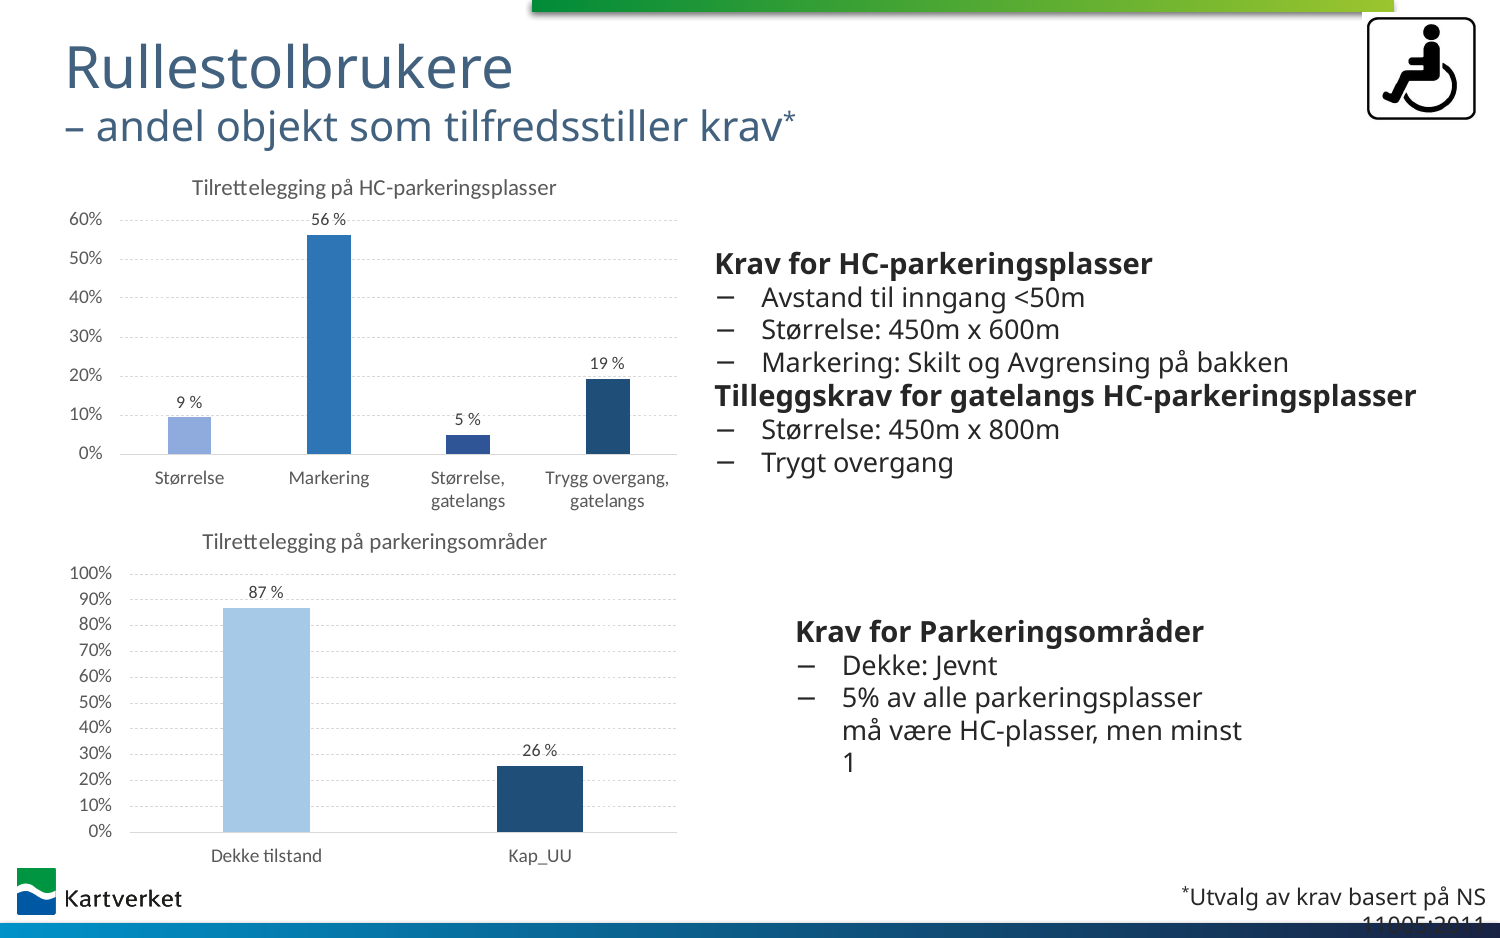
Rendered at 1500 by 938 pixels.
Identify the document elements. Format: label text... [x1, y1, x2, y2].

text_box *Utvalg av krav basert på NS 11005:2011 [1068, 873, 1500, 938]
picture [62, 520, 688, 874]
text_box Krav for HC-parkeringsplasser Avstand til inngang <50m Størrelse: 450m x 600m Markering: Skilt og Avgrensing på bakken Tilleggskrav for gatelangs HC-parkeringsplasser Størrelse: 450m x 800m Trygt overgang [699, 237, 1433, 485]
picture [1362, 12, 1481, 126]
text_box Rullestolbrukere – andel objekt som tilfredsstiller krav* [49, 25, 1431, 158]
text_box Krav for Parkeringsområder Dekke: Jevnt 5% av alle parkeringsplasser må være HC-plasser, men minst 1 [780, 605, 1261, 786]
picture [62, 166, 688, 519]
